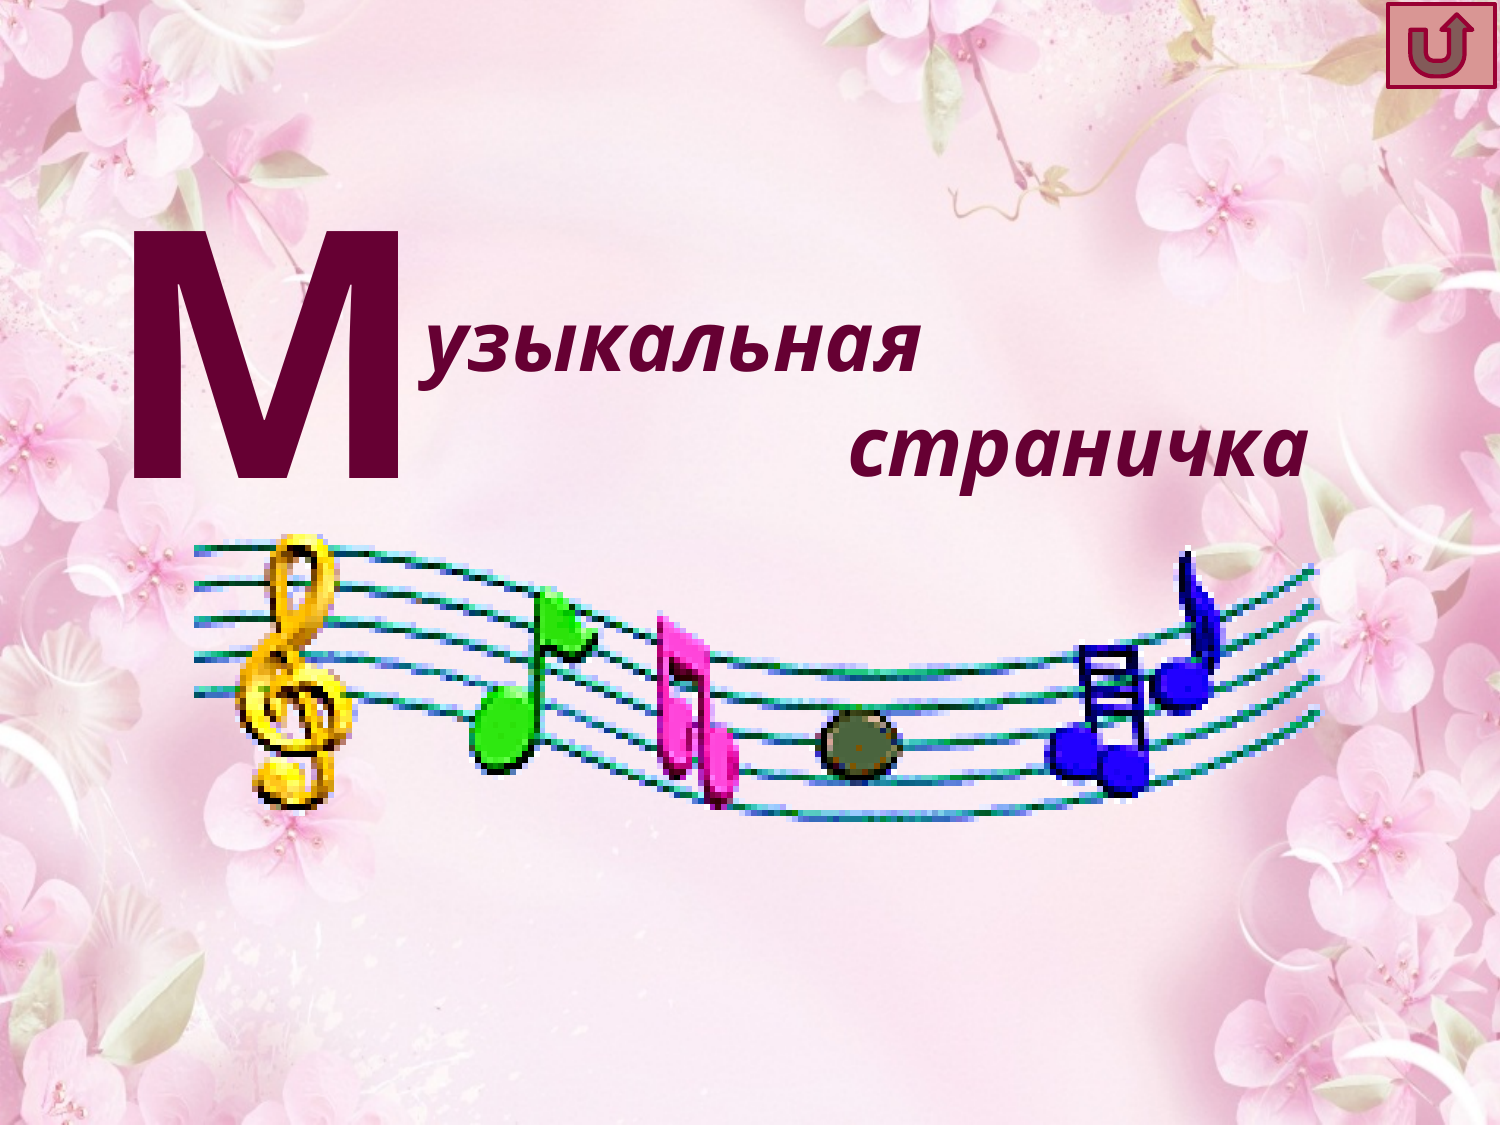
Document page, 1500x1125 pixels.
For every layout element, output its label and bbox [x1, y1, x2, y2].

text_box [1386, 2, 1497, 89]
text_box [88, 125, 1463, 560]
picture [0, 0, 1500, 1125]
